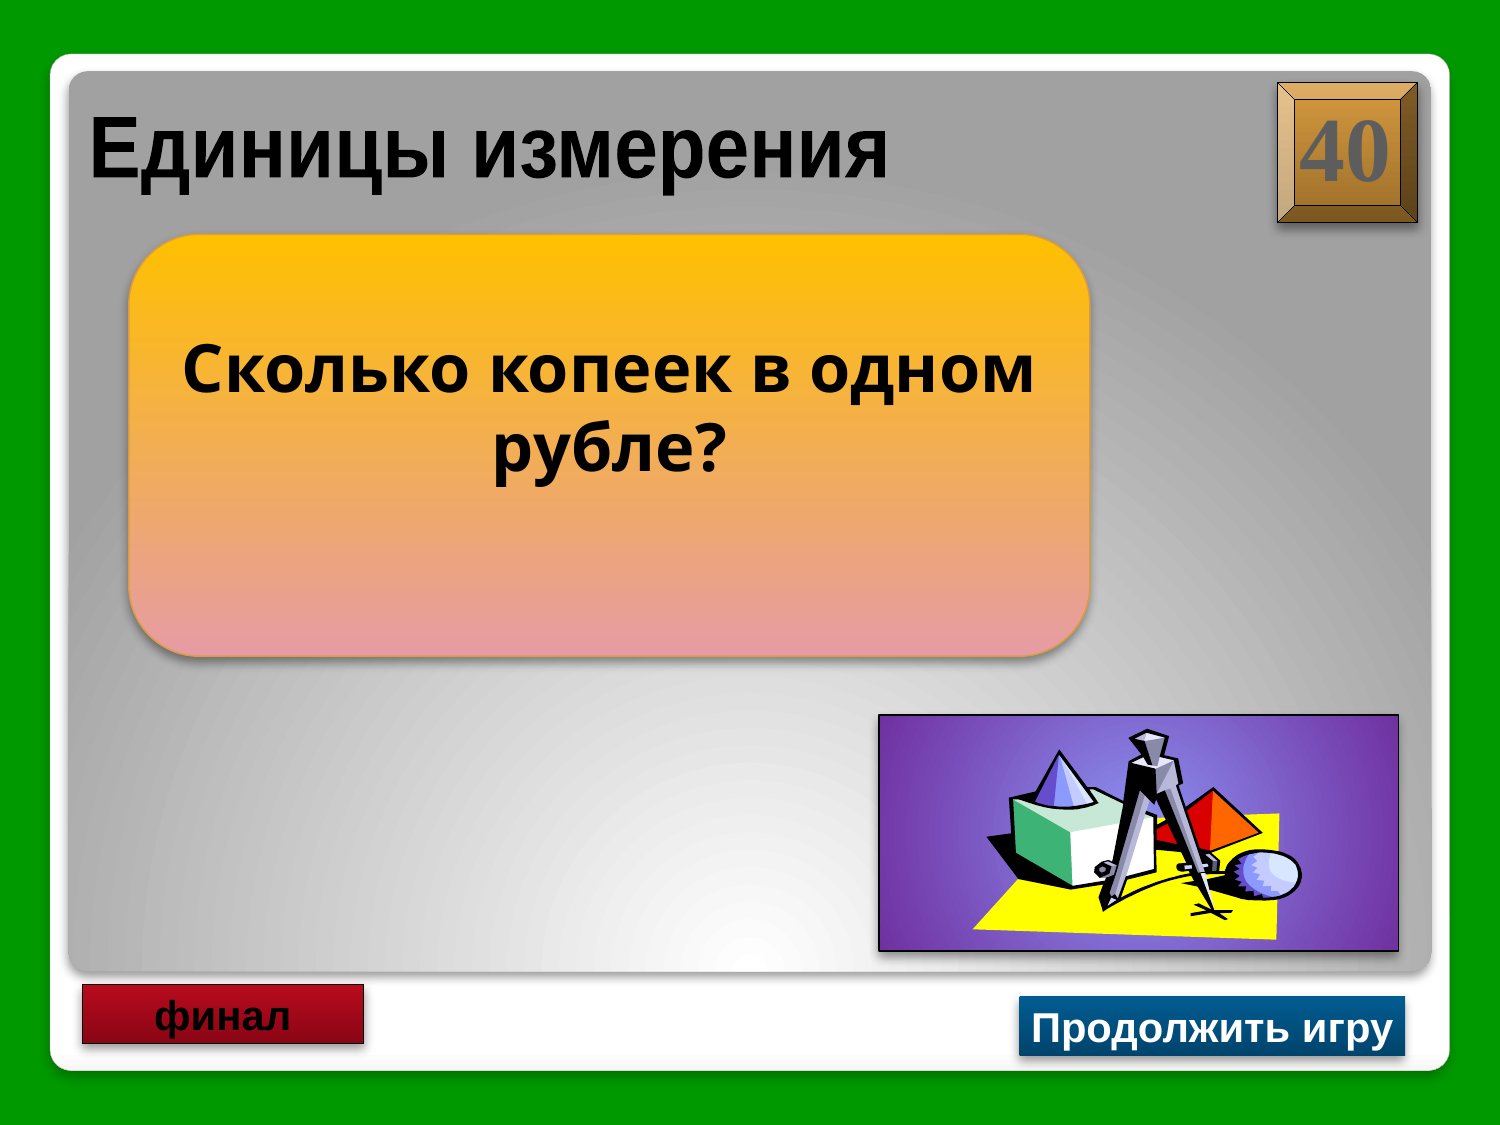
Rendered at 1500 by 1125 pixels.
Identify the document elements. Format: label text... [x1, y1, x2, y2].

text_box финал [82, 984, 364, 1044]
text_box Сколько копеек в одном рубле? [128, 233, 1091, 657]
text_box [878, 714, 1399, 952]
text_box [1277, 81, 1419, 223]
text_box Продолжить игру [1019, 996, 1406, 1056]
